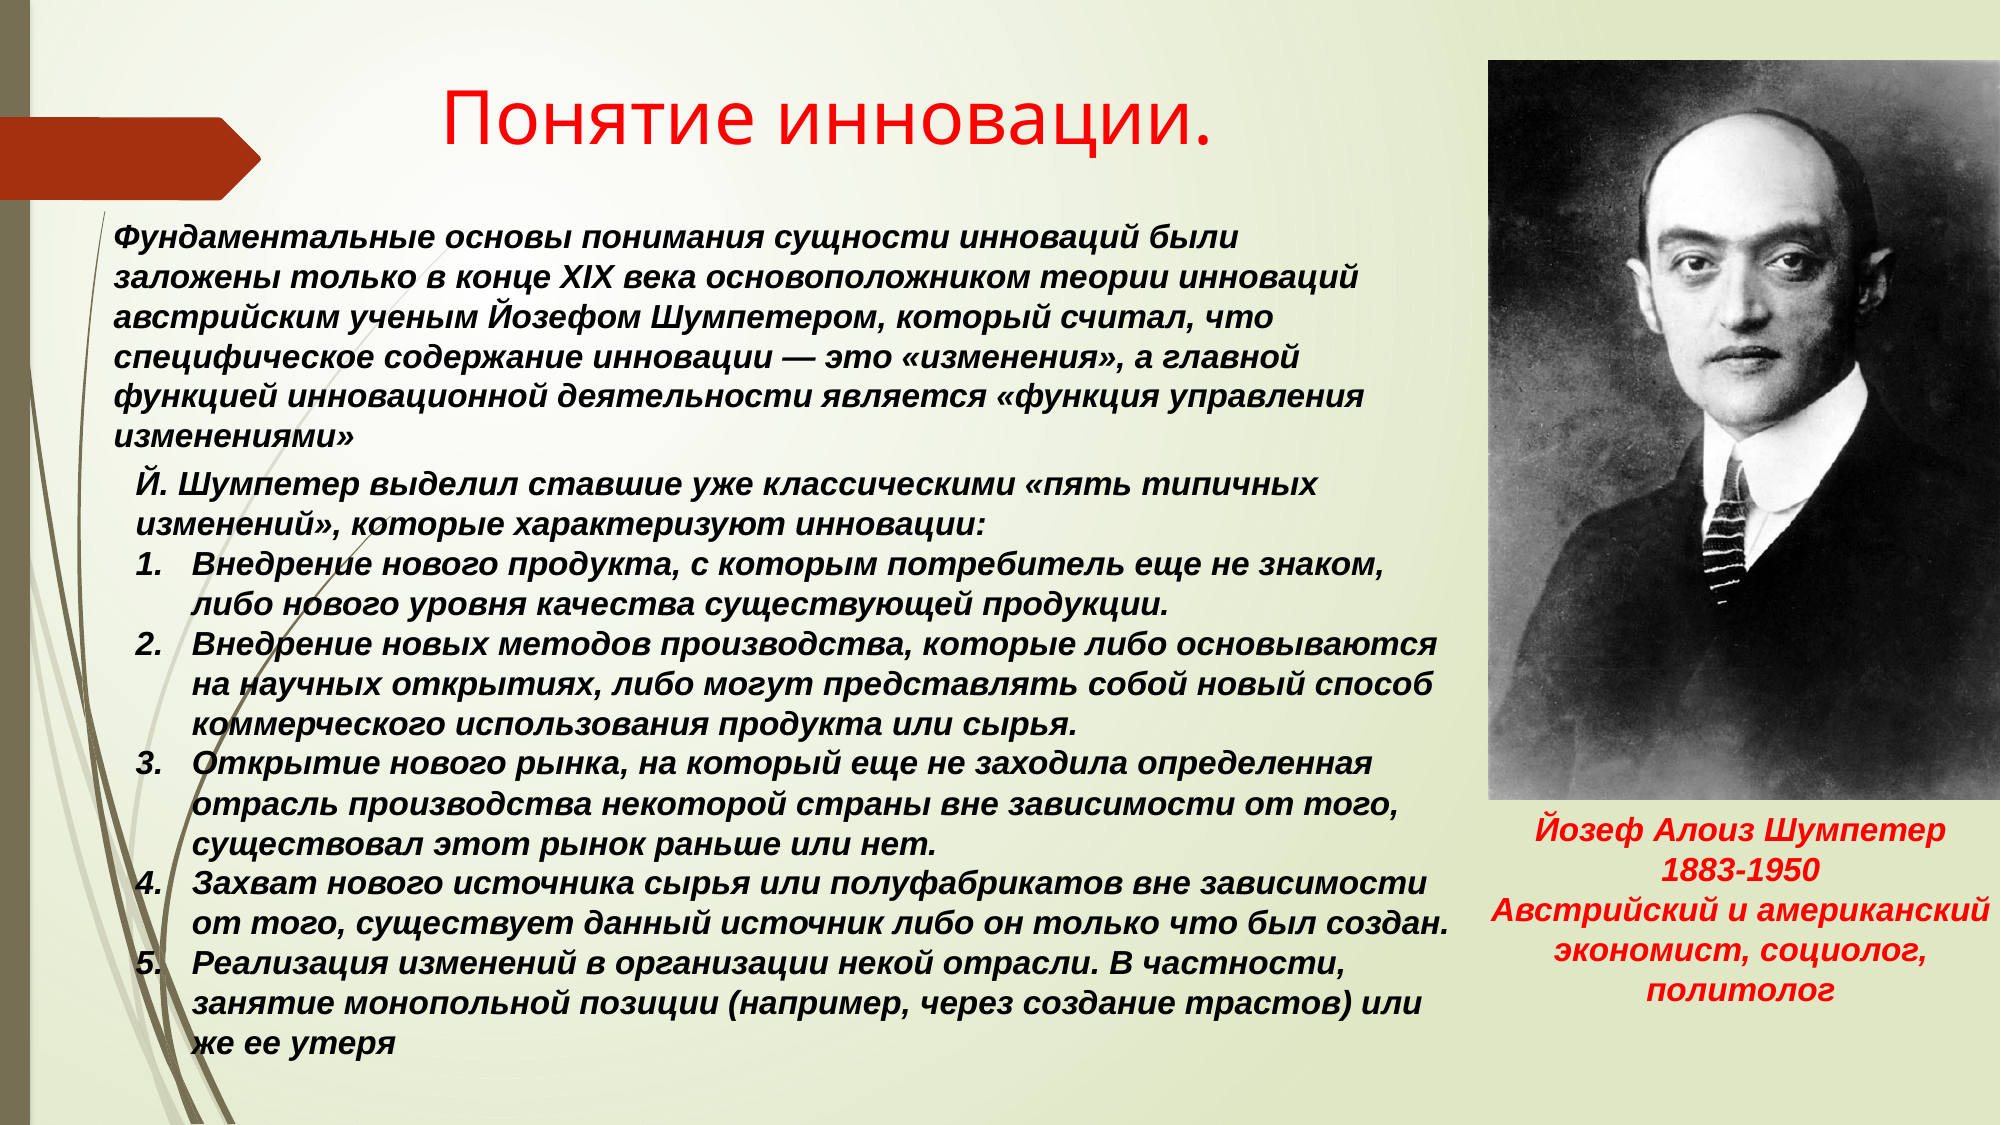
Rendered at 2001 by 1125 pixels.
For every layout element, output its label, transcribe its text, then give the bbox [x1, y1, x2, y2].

title Понятие инновации. [425, 61, 1486, 272]
picture [1488, 60, 2000, 800]
text_box Фундаментальные основы понимания сущности инноваций были заложены только в конце XIX века основоположником теории инноваций австрийским ученым Йозефом Шумпетером, который считал, что специфическое содержание инновации — это «изменения», а главной функцией инновационной деятельности является «функция управления изменениями» [99, 207, 1429, 462]
text_box Йозеф Алоиз Шумпетер 1883-1950 Австрийский и американский экономист, социолог, политолог [1489, 807, 2000, 1016]
text_box Й. Шумпетер выделил ставшие уже классическими «пять типичных изменений», которые характеризуют инновации: Внедрение нового продукта, с которым потребитель еще не знаком, либо нового уровня качества существующей продукции. Внедрение новых методов производства, которые либо основываются на научных открытиях, либо могут представлять собой новый способ коммерческого использования продукта или сырья. Открытие нового рынка, на который еще не заходила определенная отрасль производства некоторой страны вне зависимости от того, существовал этот рынок раньше или нет. Захват нового источника сырья или полуфабрикатов вне зависимости от того, существует данный источник либо он только что был создан. Реализация изменений в организации некой отрасли. В частности, занятие монопольной позиции (например, через создание трастов) или же ее утеря [120, 454, 1489, 1069]
